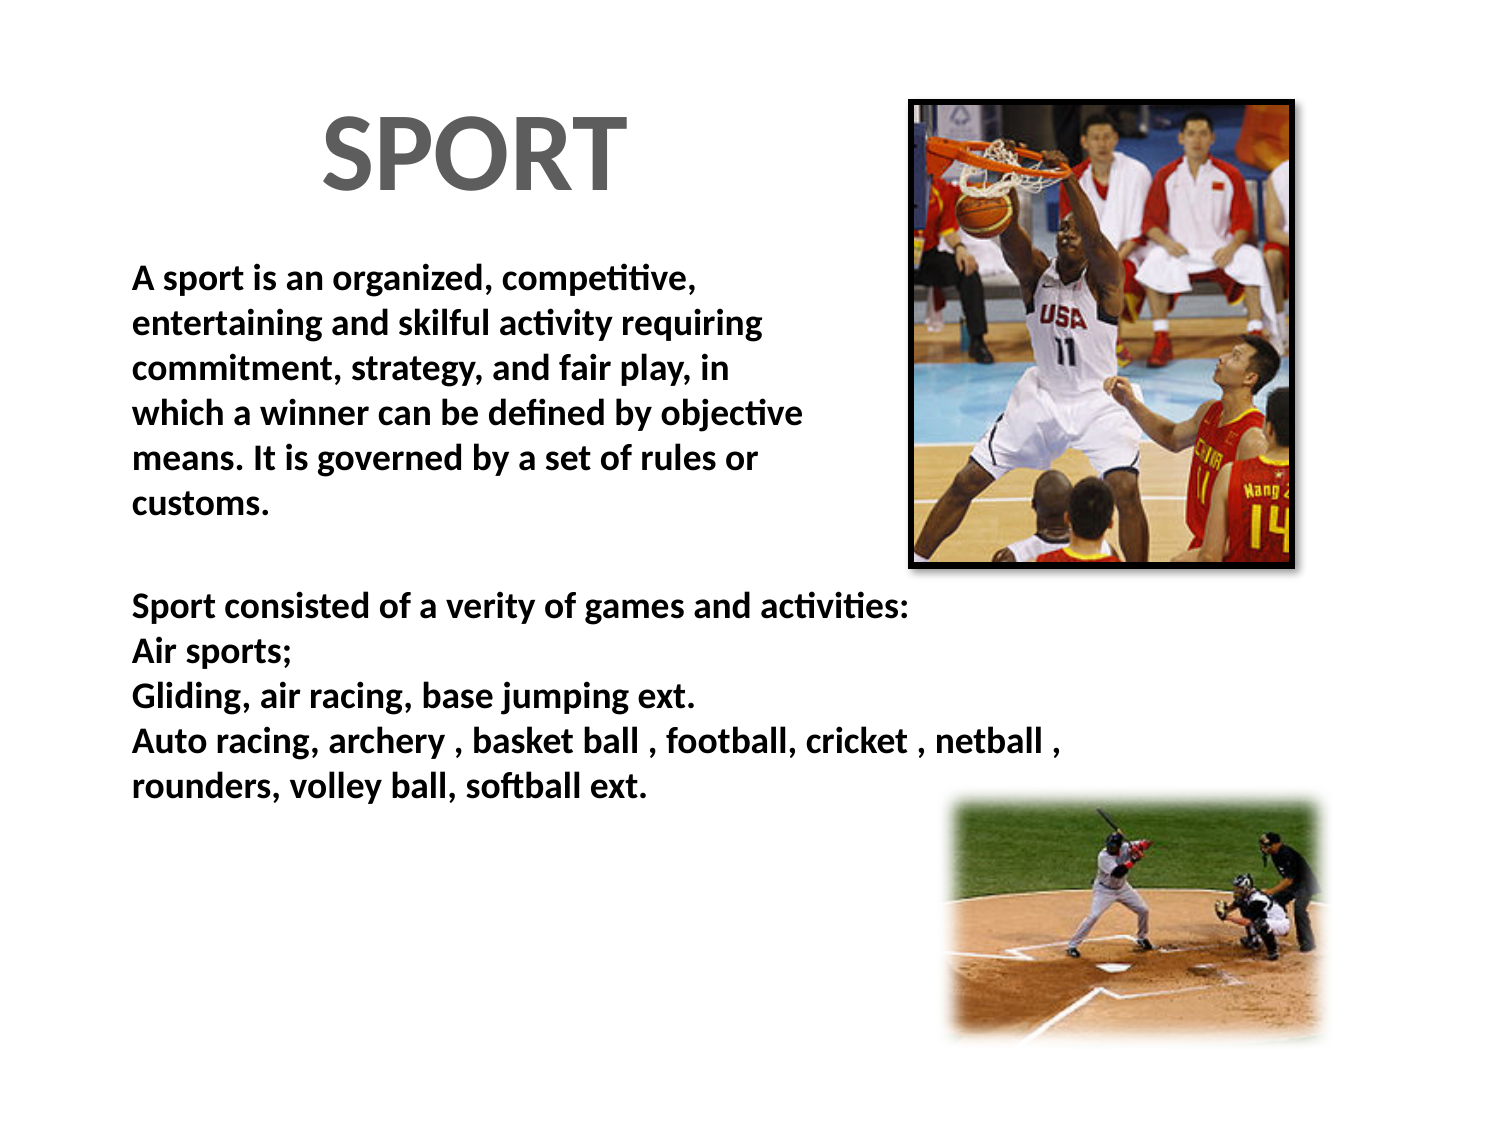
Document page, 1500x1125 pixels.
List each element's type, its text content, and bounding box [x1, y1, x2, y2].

text_box SPORT [306, 70, 644, 221]
picture [937, 784, 1335, 1051]
text_box Sport consisted of a verity of games and activities: Air sports; Gliding, air racing, base jumping ext. Auto racing, archery , basket ball , football, cricket , netball , rounders, volley ball, softball ext. [117, 574, 1184, 859]
picture [913, 105, 1290, 563]
text_box A sport is an organized, competitive, entertaining and skilful activity requiring commitment, strategy, and fair play, in which a winner can be defined by objective means. It is governed by a set of rules or customs. [117, 246, 832, 531]
